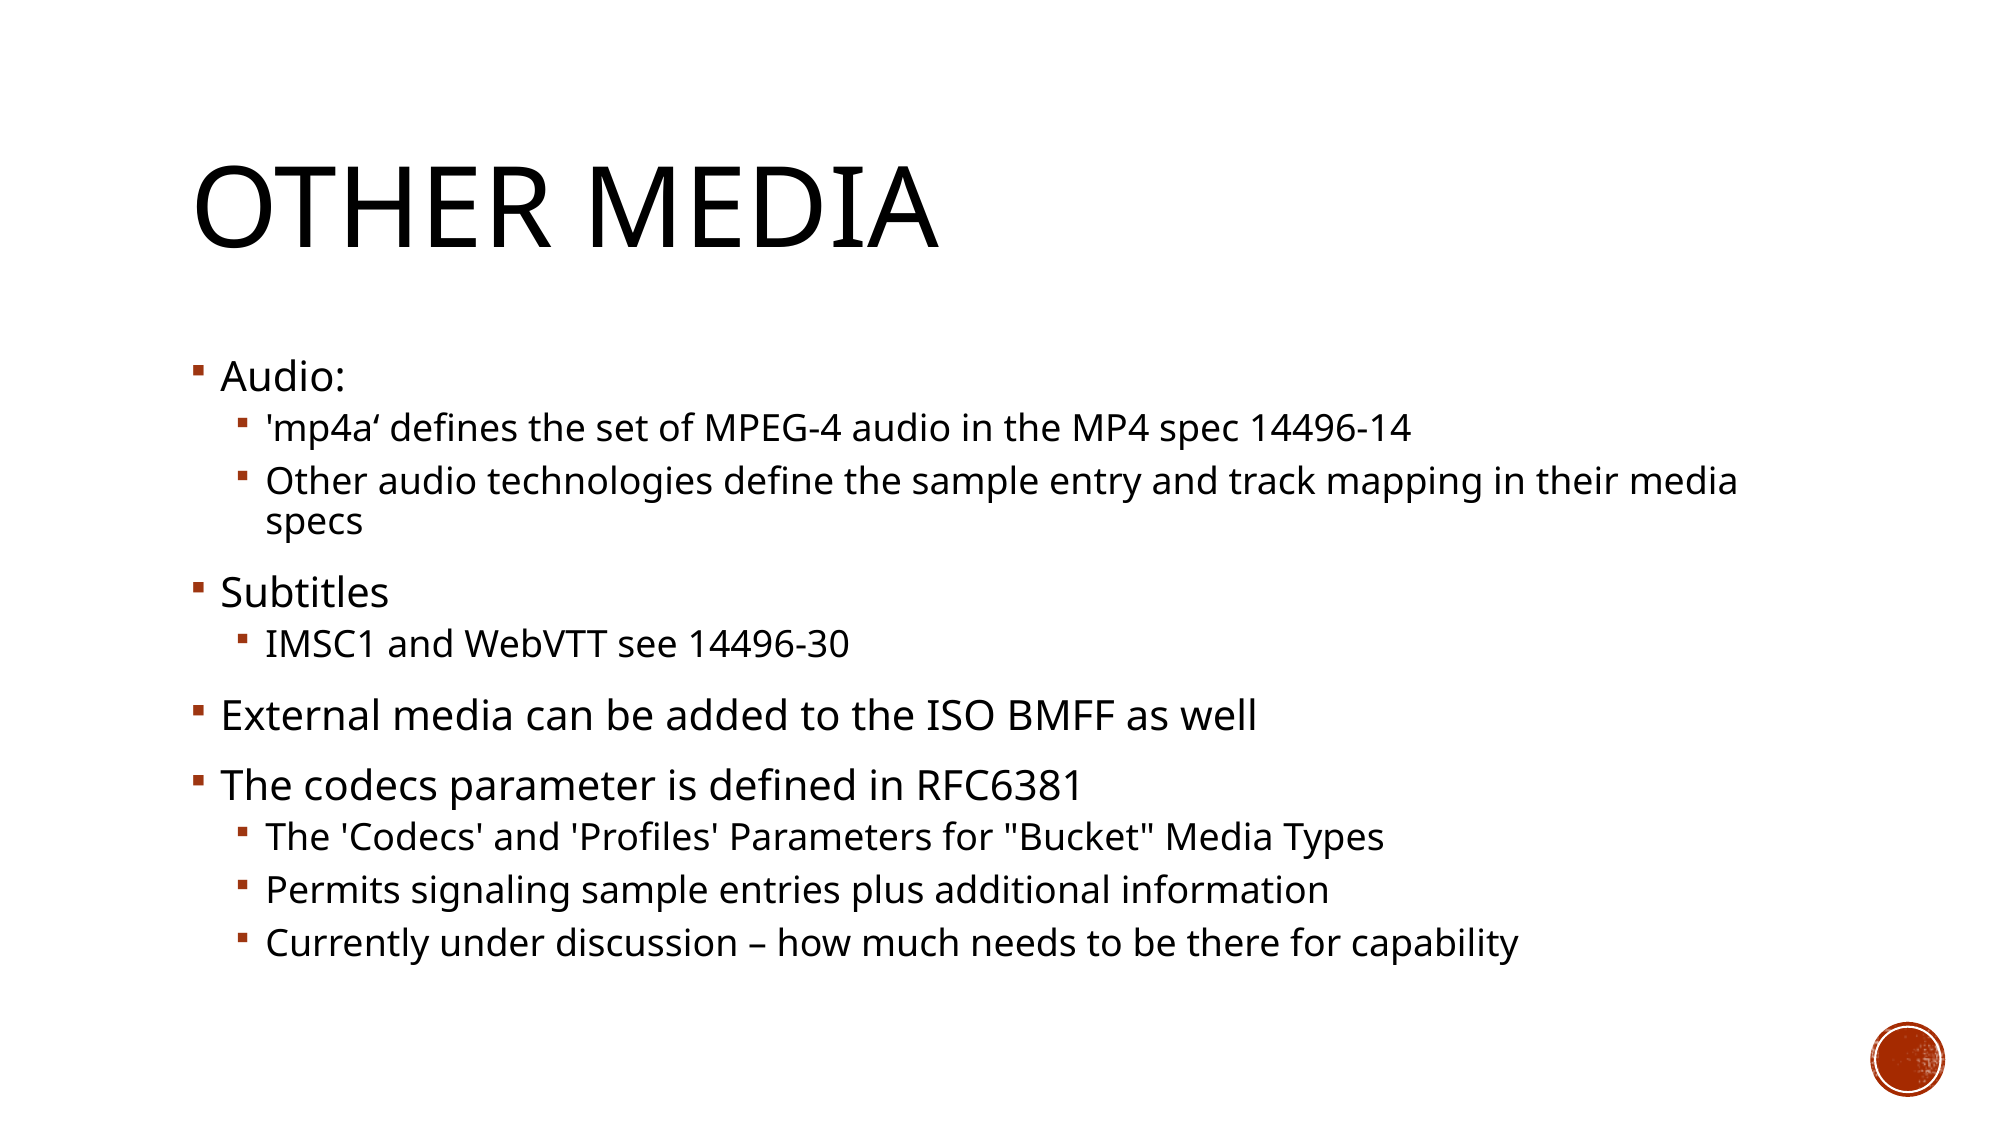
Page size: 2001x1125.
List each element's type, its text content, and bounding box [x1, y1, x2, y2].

title Other Media [175, 79, 1826, 344]
list Audio: 'mp4a‘ defines the set of MPEG-4 audio in the MP4 spec 14496-14 Other audio technologies define the sample entry and track mapping in their media specs Subtitles IMSC1 and WebVTT see 14496-30 External media can be added to the ISO BMFF as well The codecs parameter is defined in RFC6381 The 'Codecs' and 'Profiles' Parameters for "Bucket" Media Types Permits signaling sample entries plus additional information Currently under discussion – how much needs to be there for capability [175, 348, 1826, 1013]
